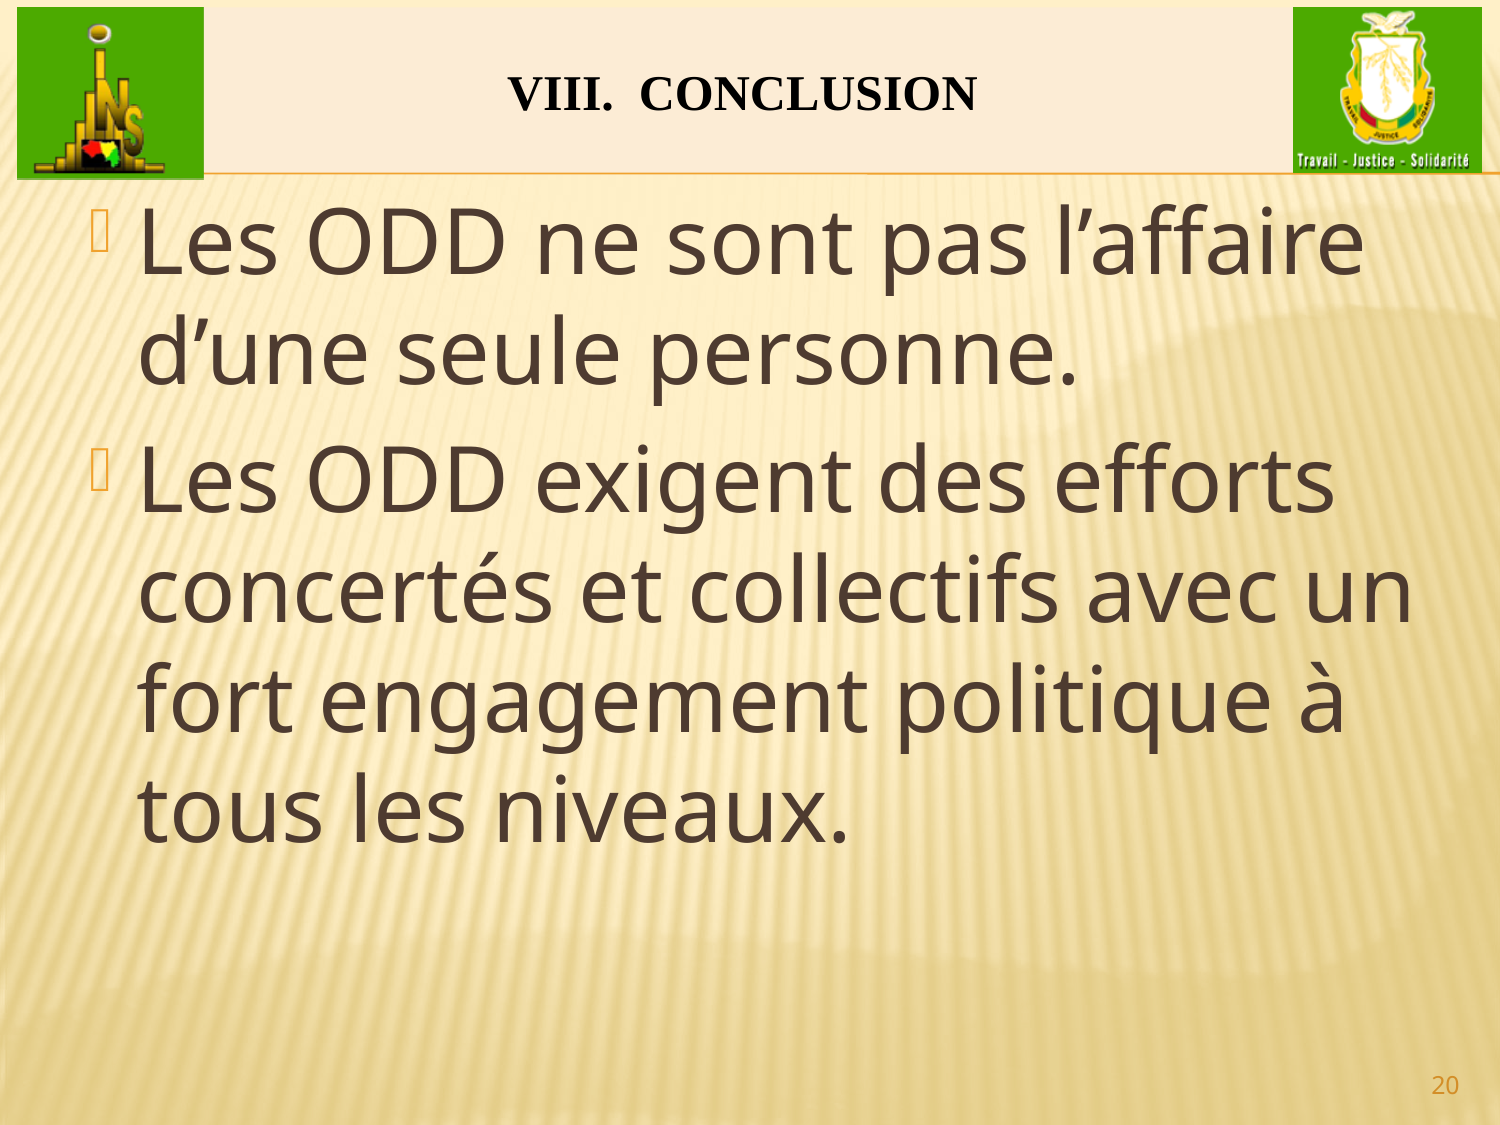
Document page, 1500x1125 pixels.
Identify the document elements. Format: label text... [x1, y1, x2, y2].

list Les ODD ne sont pas l’affaire d’une seule personne. Les ODD exigent des efforts concertés et collectifs avec un fort engagement politique à tous les niveaux. [0, 174, 1475, 1088]
slide_number 20 [1350, 1061, 1475, 1103]
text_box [17, 6, 1483, 181]
